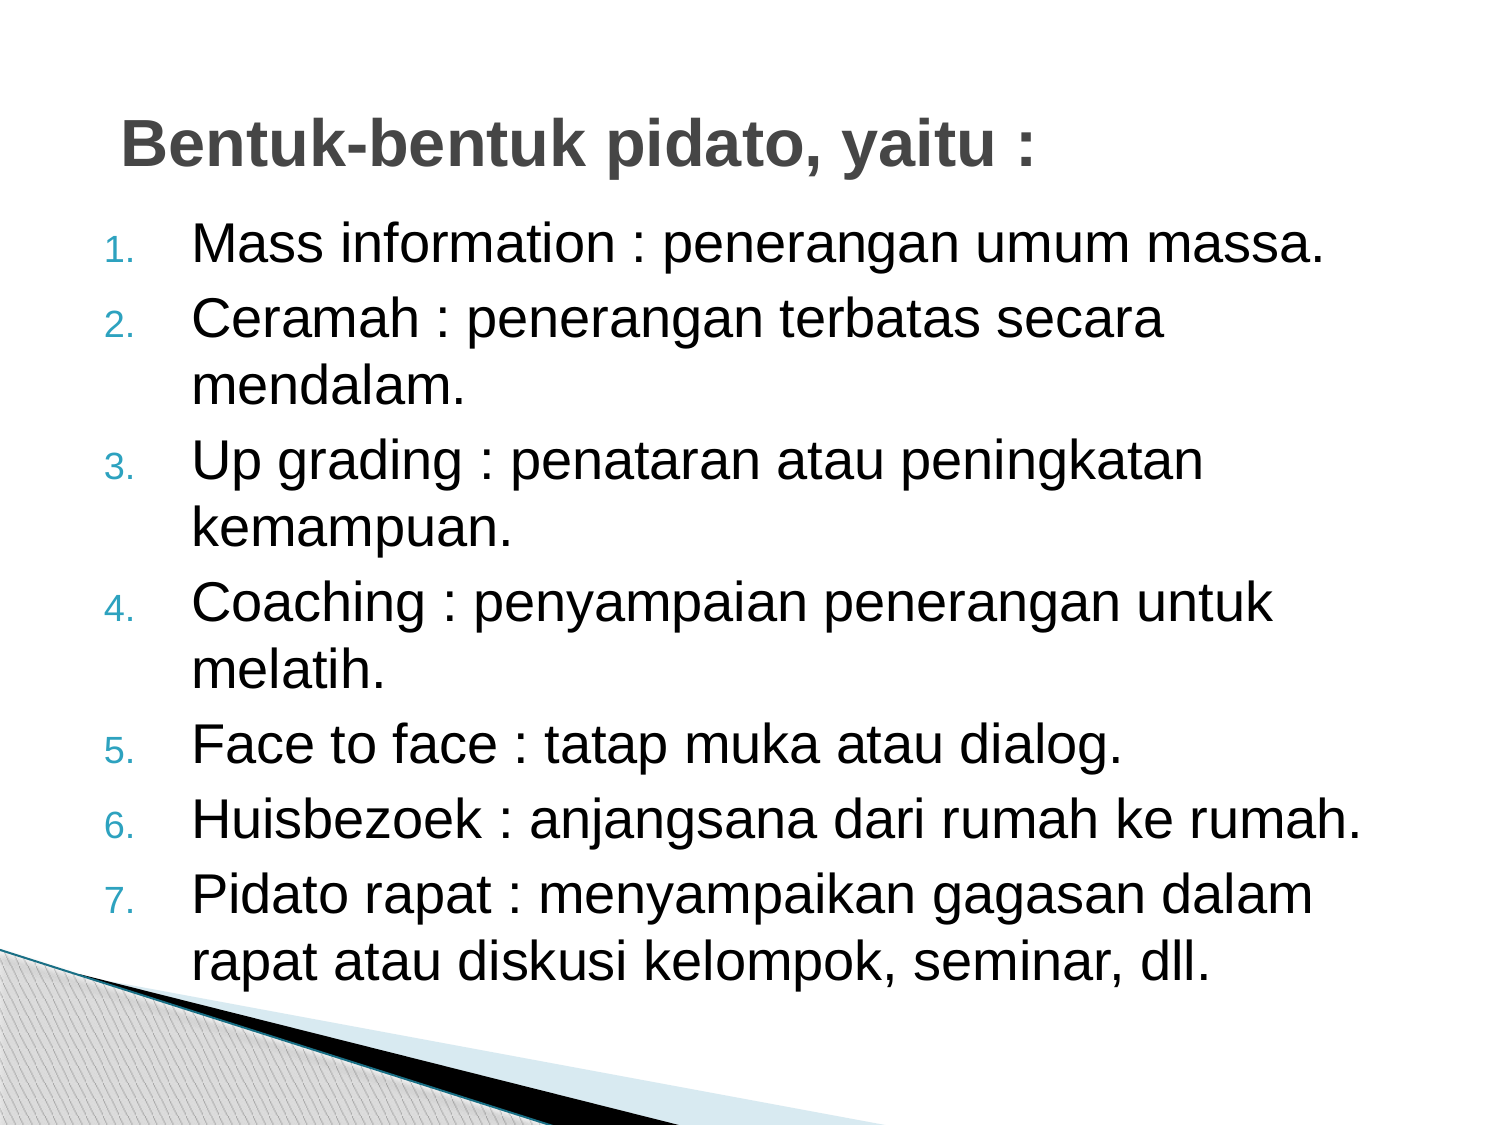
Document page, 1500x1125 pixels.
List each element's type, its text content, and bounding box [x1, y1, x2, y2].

list Mass information : penerangan umum massa. Ceramah : penerangan terbatas secara mendalam. Up grading : penataran atau peningkatan kemampuan. Coaching : penyampaian penerangan untuk melatih. Face to face : tatap muka atau dialog. Huisbezoek : anjangsana dari rumah ke rumah. Pidato rapat : menyampaikan gagasan dalam rapat atau diskusi kelompok, seminar, dll. [70, 199, 1421, 1008]
title Bentuk-bentuk pidato, yaitu : [105, 70, 1449, 210]
